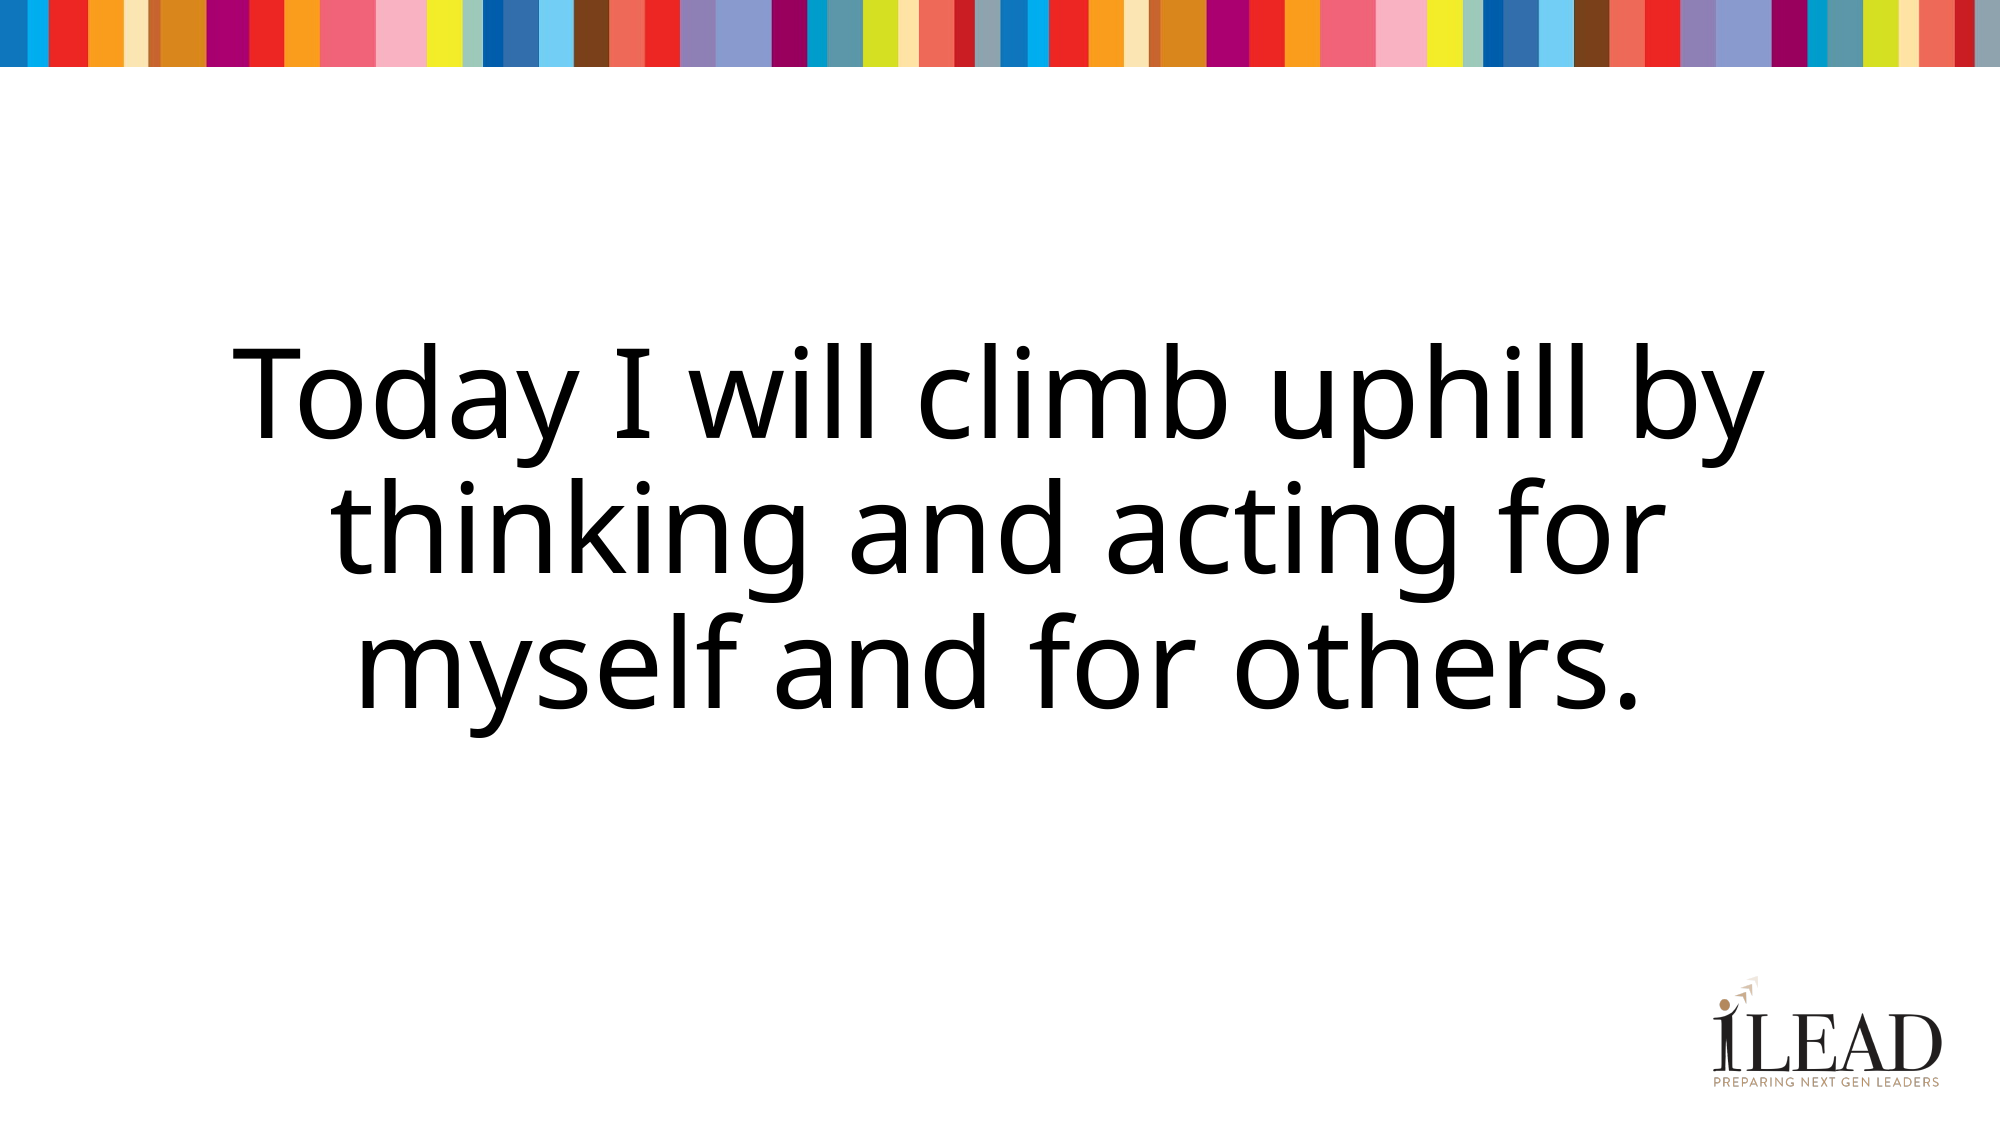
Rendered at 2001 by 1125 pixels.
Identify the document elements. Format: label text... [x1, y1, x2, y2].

picture [0, 0, 26, 67]
picture [828, 0, 1026, 67]
picture [48, 0, 808, 67]
title Today I will climb uphill by thinking and acting for myself and for others. [136, 275, 1862, 744]
picture [1709, 972, 1945, 1091]
picture [1828, 0, 2000, 67]
picture [1048, 0, 1808, 67]
